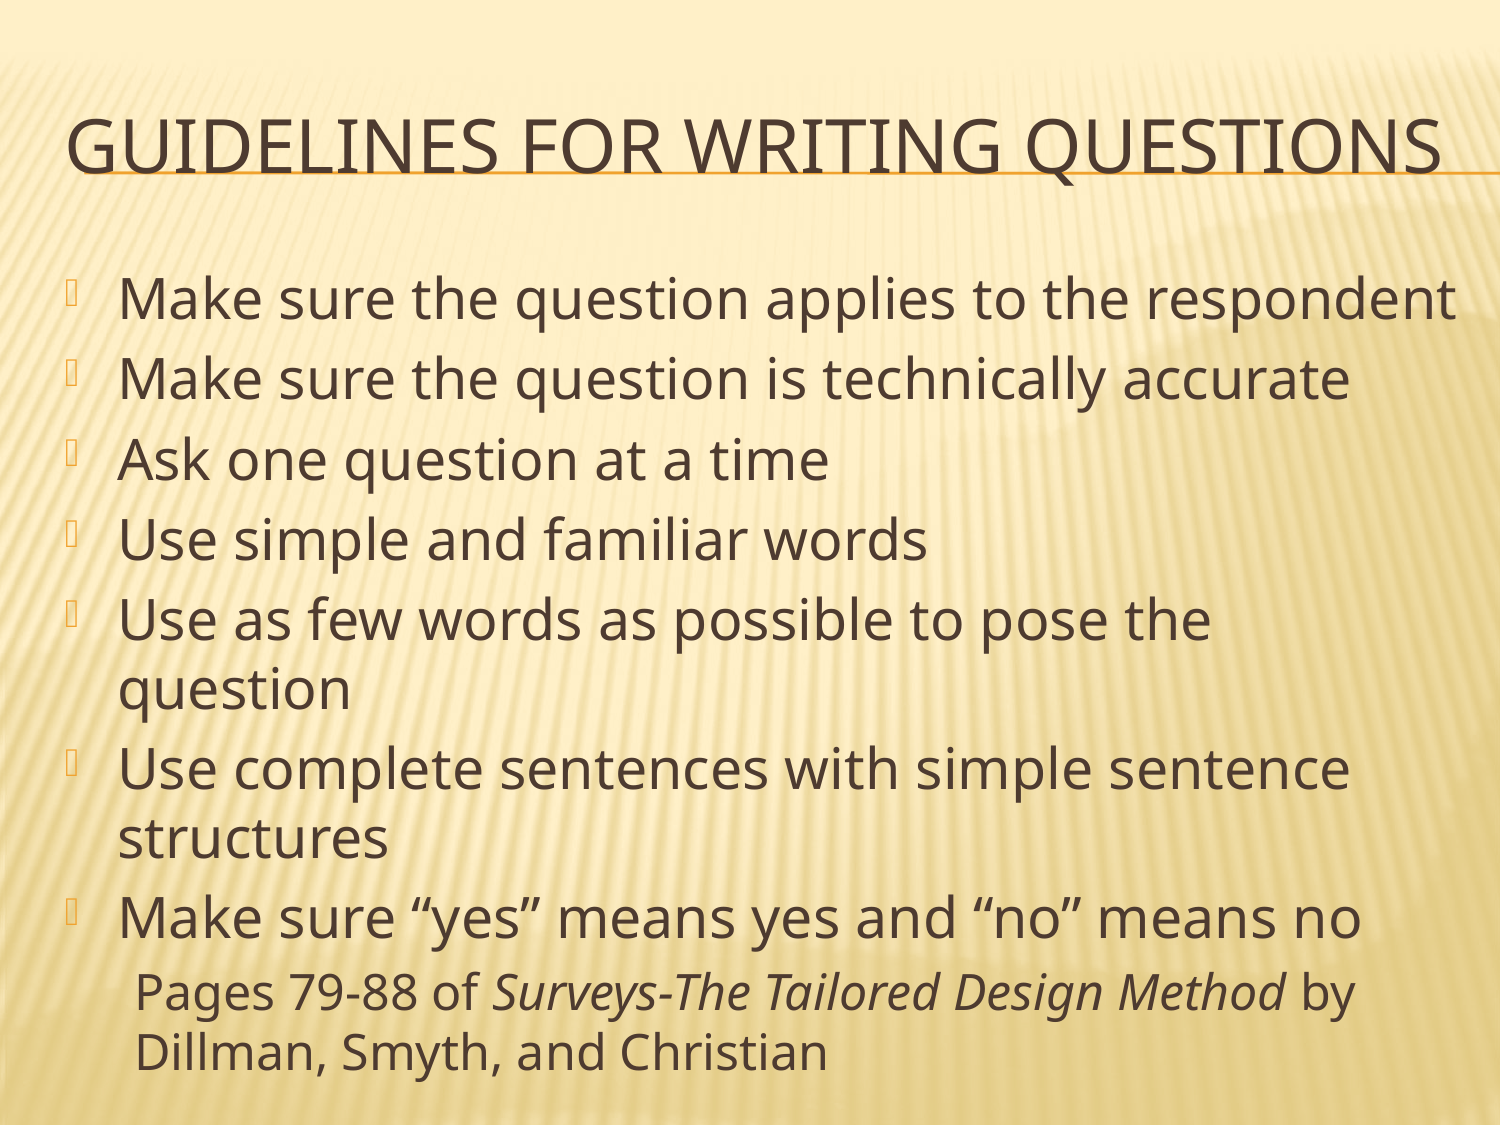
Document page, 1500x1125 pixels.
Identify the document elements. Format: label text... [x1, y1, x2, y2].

title Guidelines for writing questions [50, 75, 1475, 213]
list Make sure the question applies to the respondent Make sure the question is technically accurate Ask one question at a time Use simple and familiar words Use as few words as possible to pose the question Use complete sentences with simple sentence structures Make sure “yes” means yes and “no” means no Pages 79-88 of Surveys-The Tailored Design Method by Dillman, Smyth, and Christian [50, 254, 1475, 1125]
